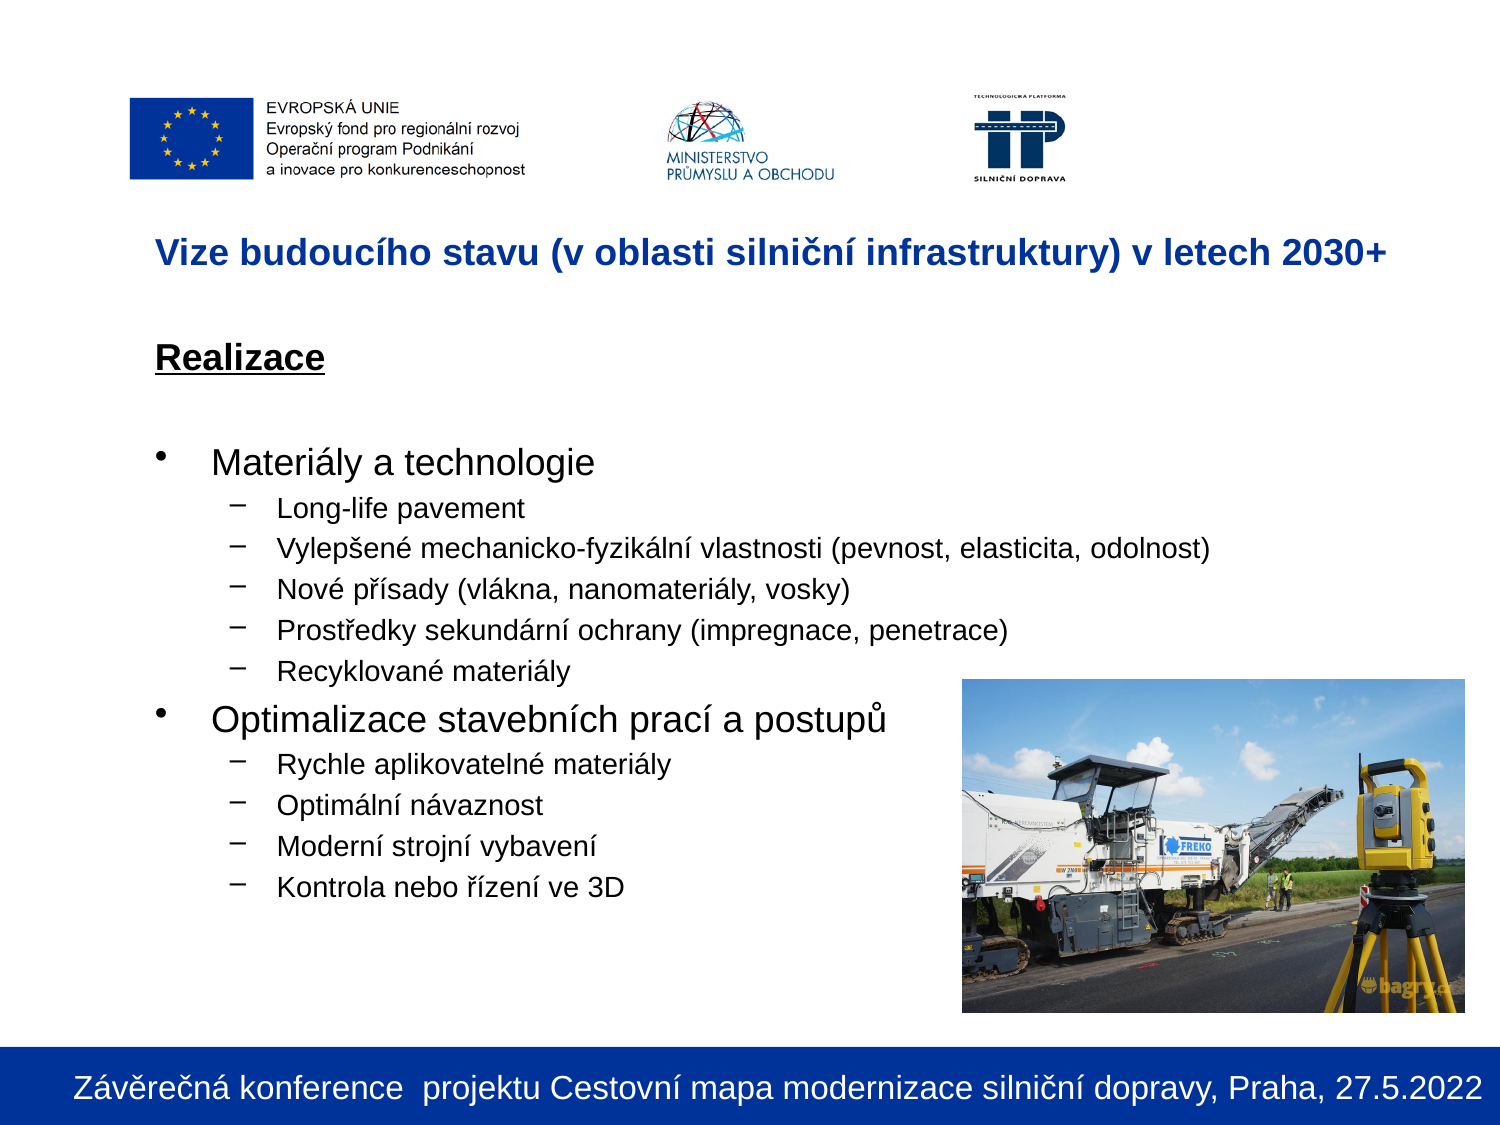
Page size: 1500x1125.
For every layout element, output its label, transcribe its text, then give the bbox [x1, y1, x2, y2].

subtitle Vize budoucího stavu (v oblasti silniční infrastruktury) v letech 2030+ Realizace Materiály a technologie Long-life pavement Vylepšené mechanicko-fyzikální vlastnosti (pevnost, elasticita, odolnost) Nové přísady (vlákna, nanomateriály, vosky) Prostředky sekundární ochrany (impregnace, penetrace) Recyklované materiály Optimalizace stavebních prací a postupů Rychle aplikovatelné materiály Optimální návaznost Moderní strojní vybavení Kontrola nebo řízení ve 3D [139, 220, 1500, 1013]
picture [656, 90, 844, 191]
picture [962, 678, 1465, 1013]
text_box Závěrečná konference projektu Cestovní mapa modernizace silniční dopravy, Praha, 27.5.2022 [29, 1058, 1500, 1114]
picture [101, 70, 583, 207]
picture [962, 91, 1078, 183]
text_box [0, 1046, 1500, 1125]
